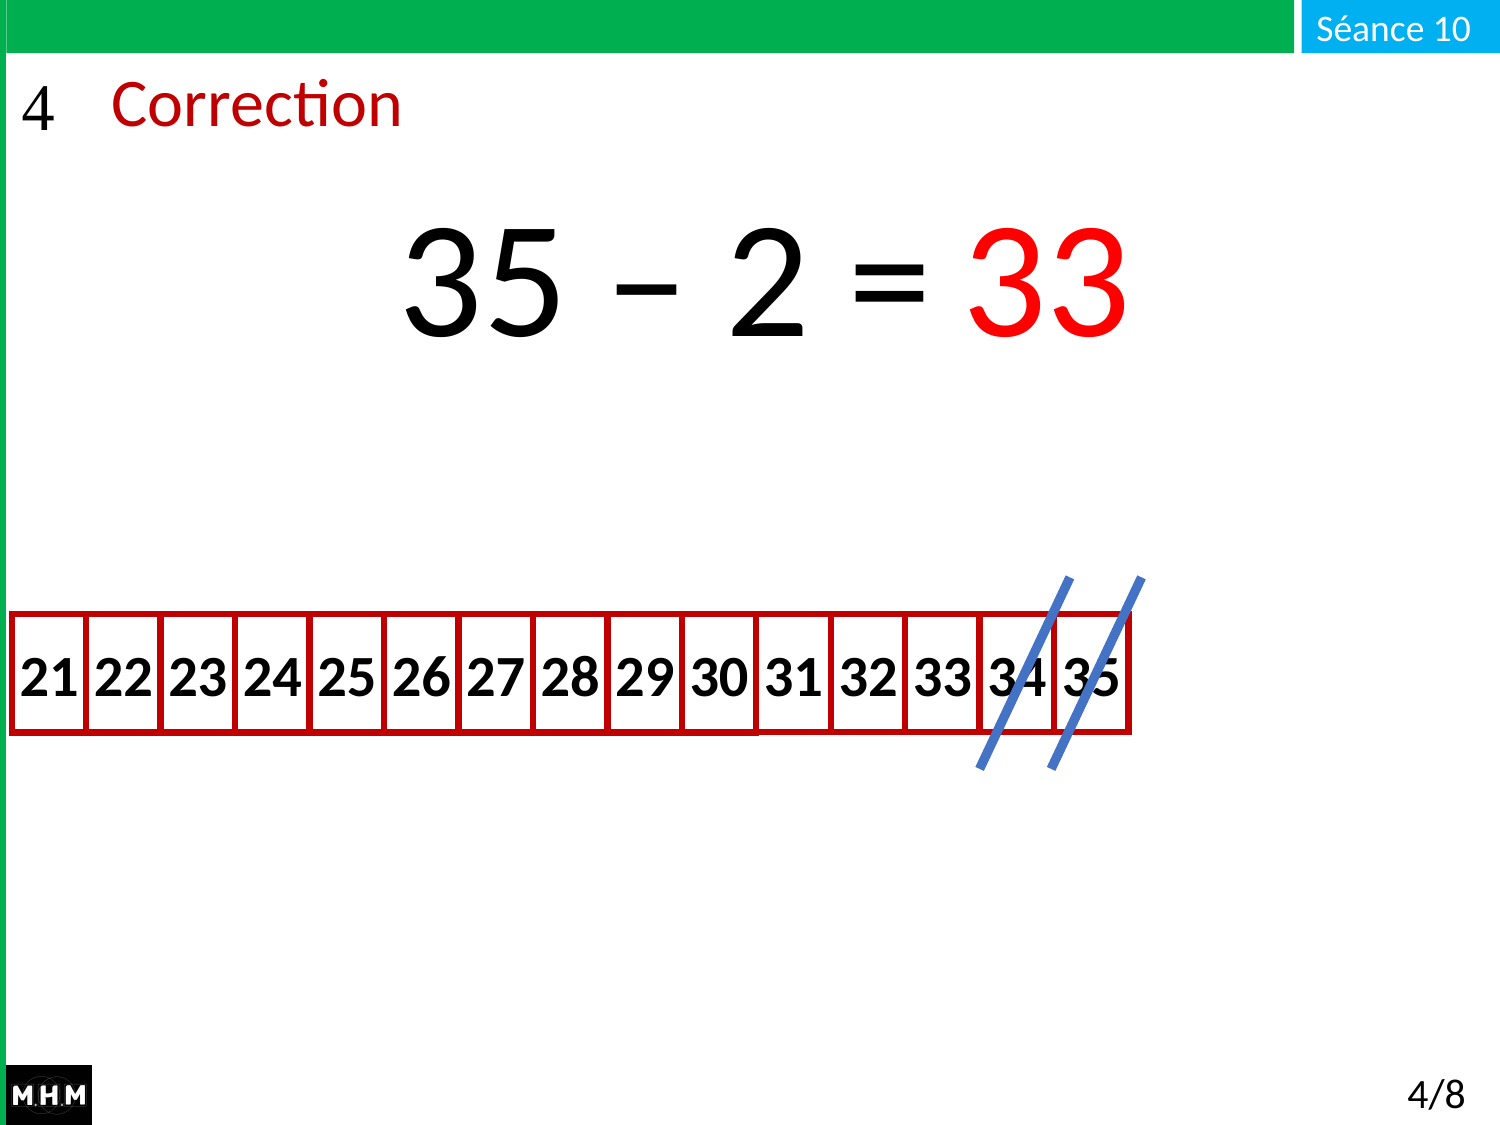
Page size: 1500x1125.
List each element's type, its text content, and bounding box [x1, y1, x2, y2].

text_box 35 – 2 = … [384, 162, 947, 377]
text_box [756, 613, 979, 733]
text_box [979, 577, 1070, 769]
text_box 33 [947, 162, 1161, 377]
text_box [11, 613, 756, 733]
picture [6, 1065, 92, 1125]
list 4/8 [1373, 1064, 1500, 1125]
title Correction [96, 60, 1391, 150]
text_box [1070, 577, 1142, 769]
